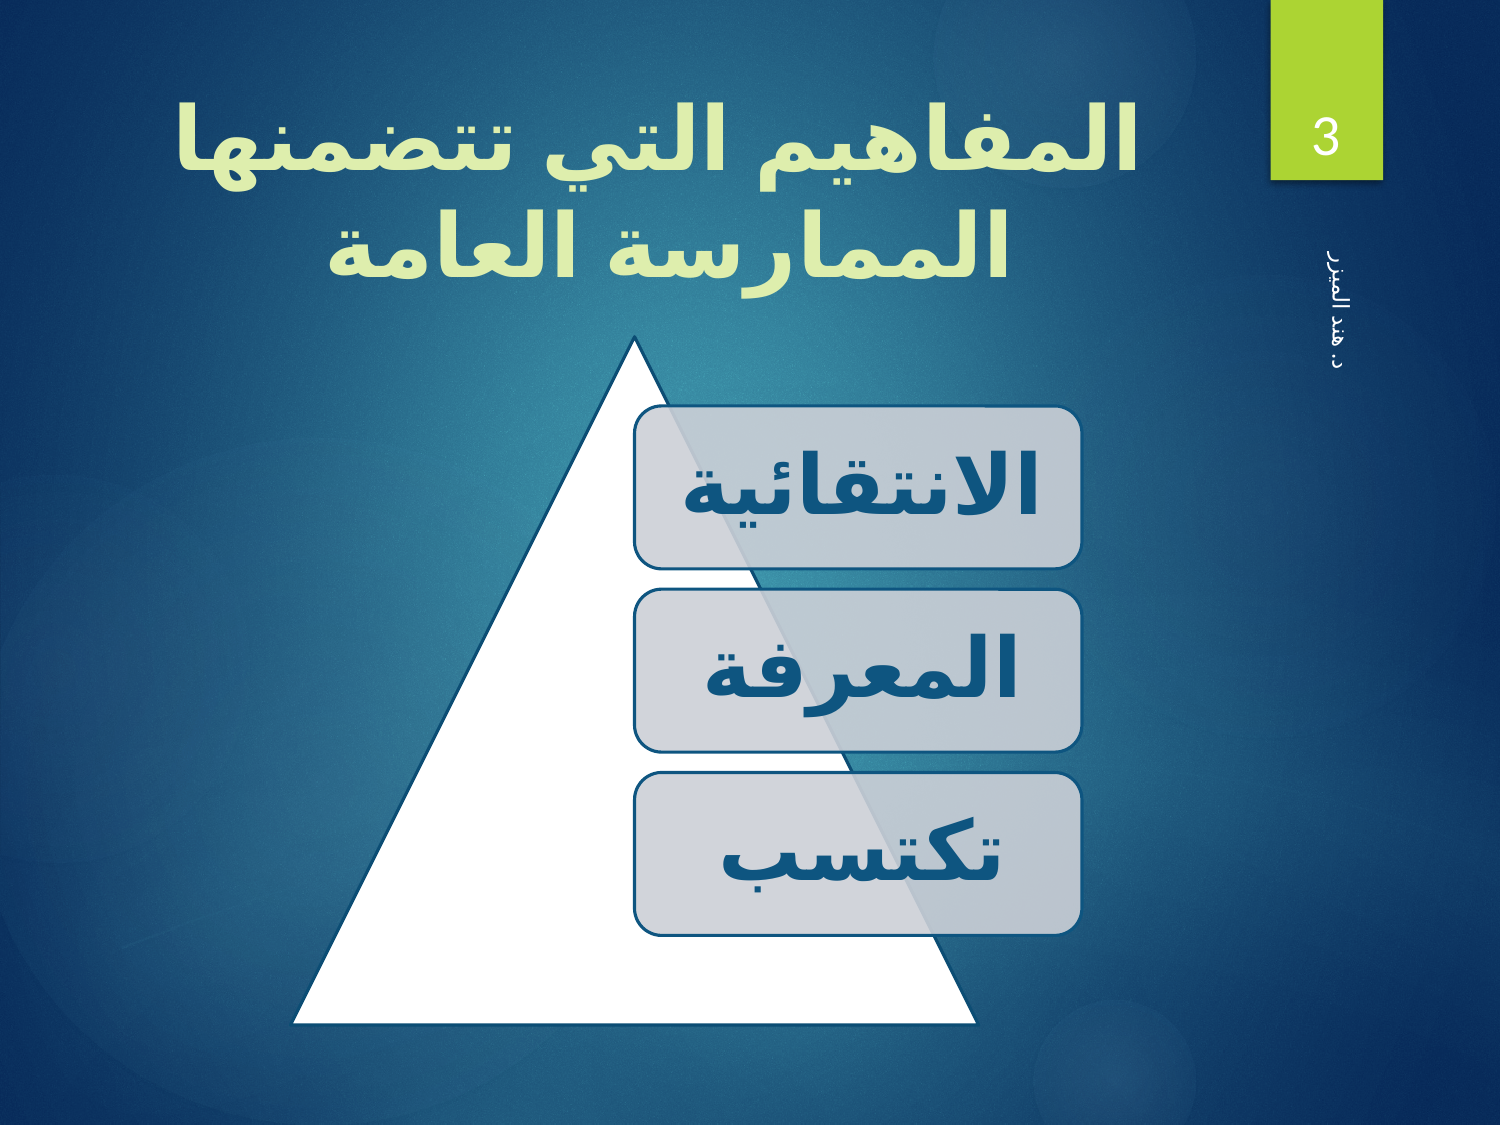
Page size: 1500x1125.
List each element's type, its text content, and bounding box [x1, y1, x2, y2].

title المفاهيم التي تتضمنها الممارسة العامة [79, 74, 1237, 304]
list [135, 336, 1237, 1026]
slide_number 3 [1273, 48, 1378, 175]
footer د. هند الميزر [1320, 237, 1358, 871]
